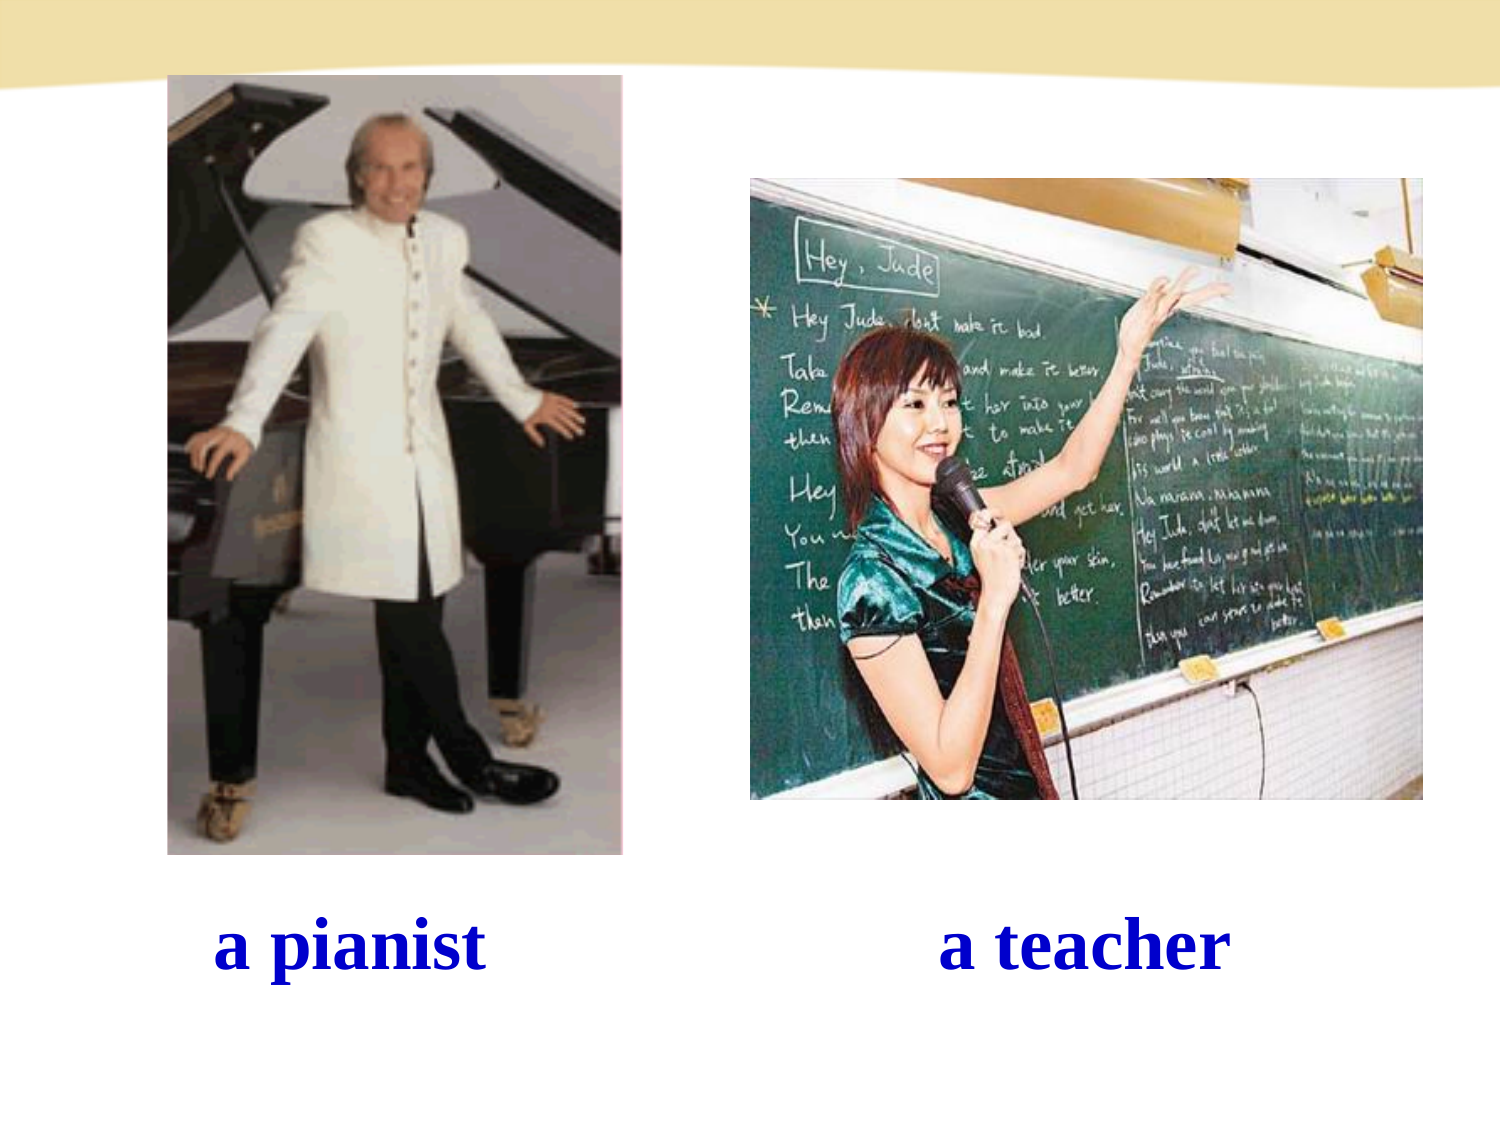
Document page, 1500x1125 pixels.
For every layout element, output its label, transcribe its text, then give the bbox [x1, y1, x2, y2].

text_box a pianist [198, 887, 601, 993]
picture [0, 0, 1500, 1125]
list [749, 178, 1423, 800]
text_box a teacher [923, 887, 1290, 993]
